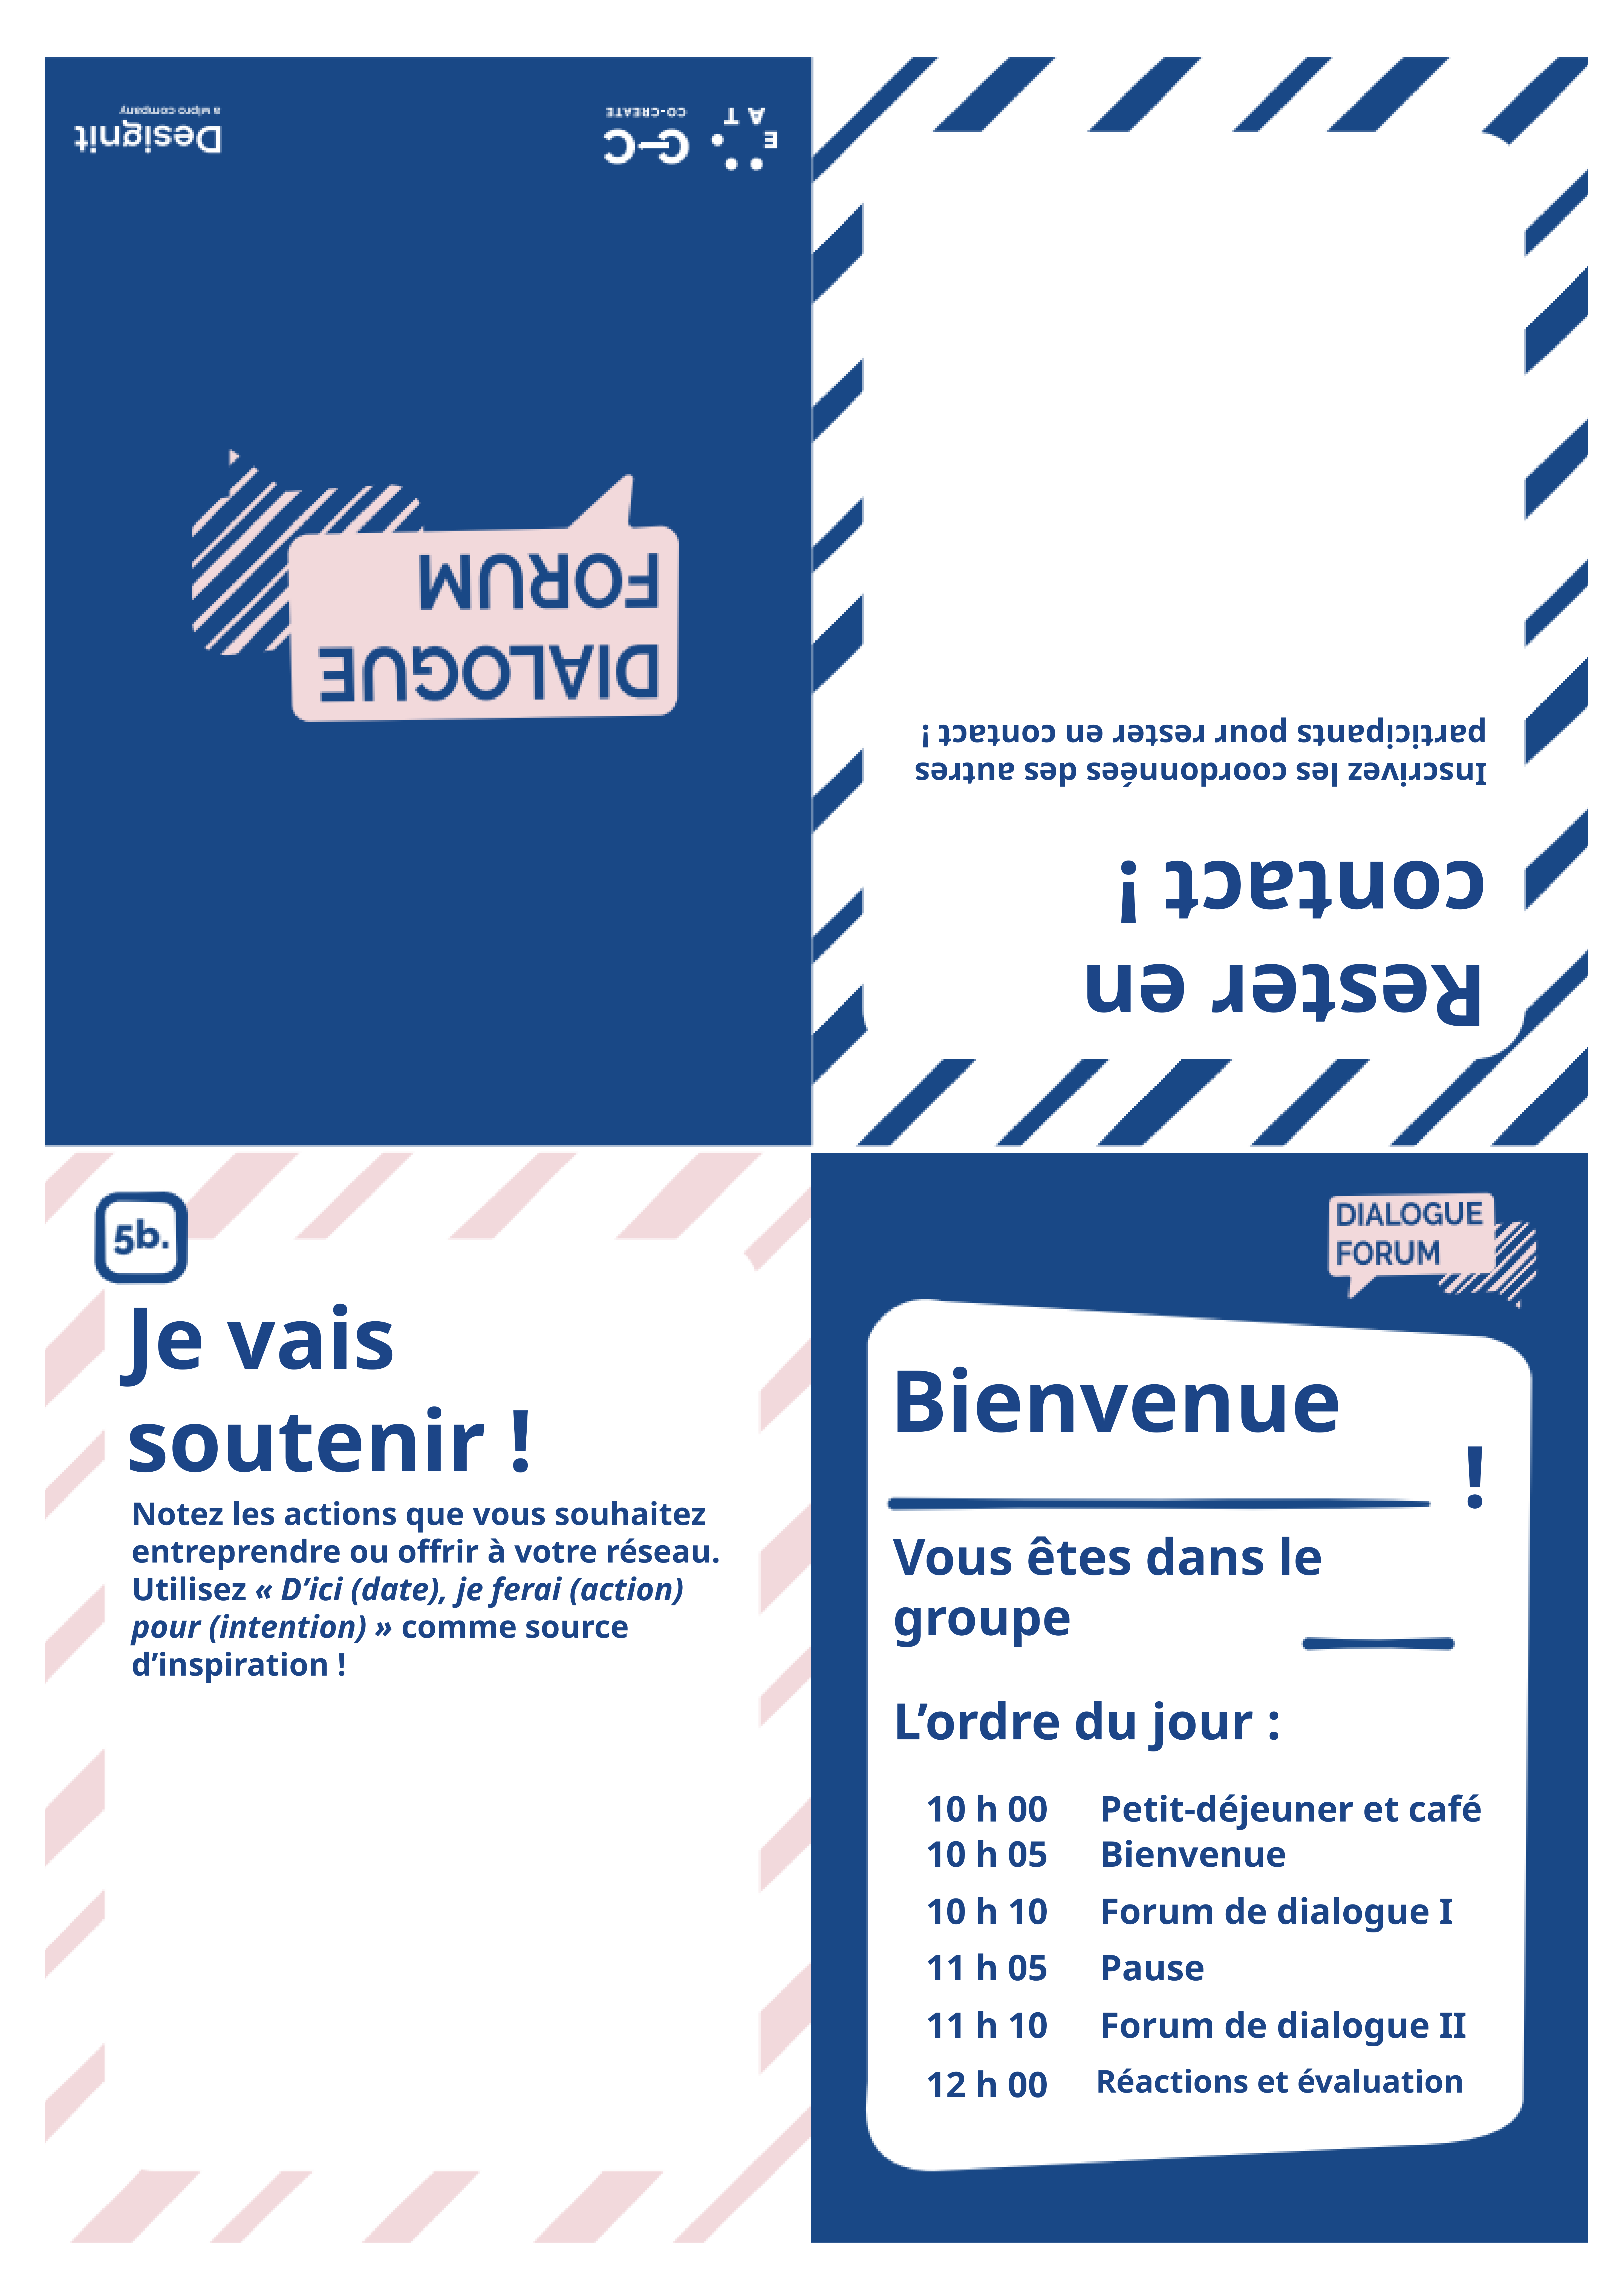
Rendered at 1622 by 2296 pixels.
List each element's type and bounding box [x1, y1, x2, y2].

text_box [45, 8, 1589, 2288]
